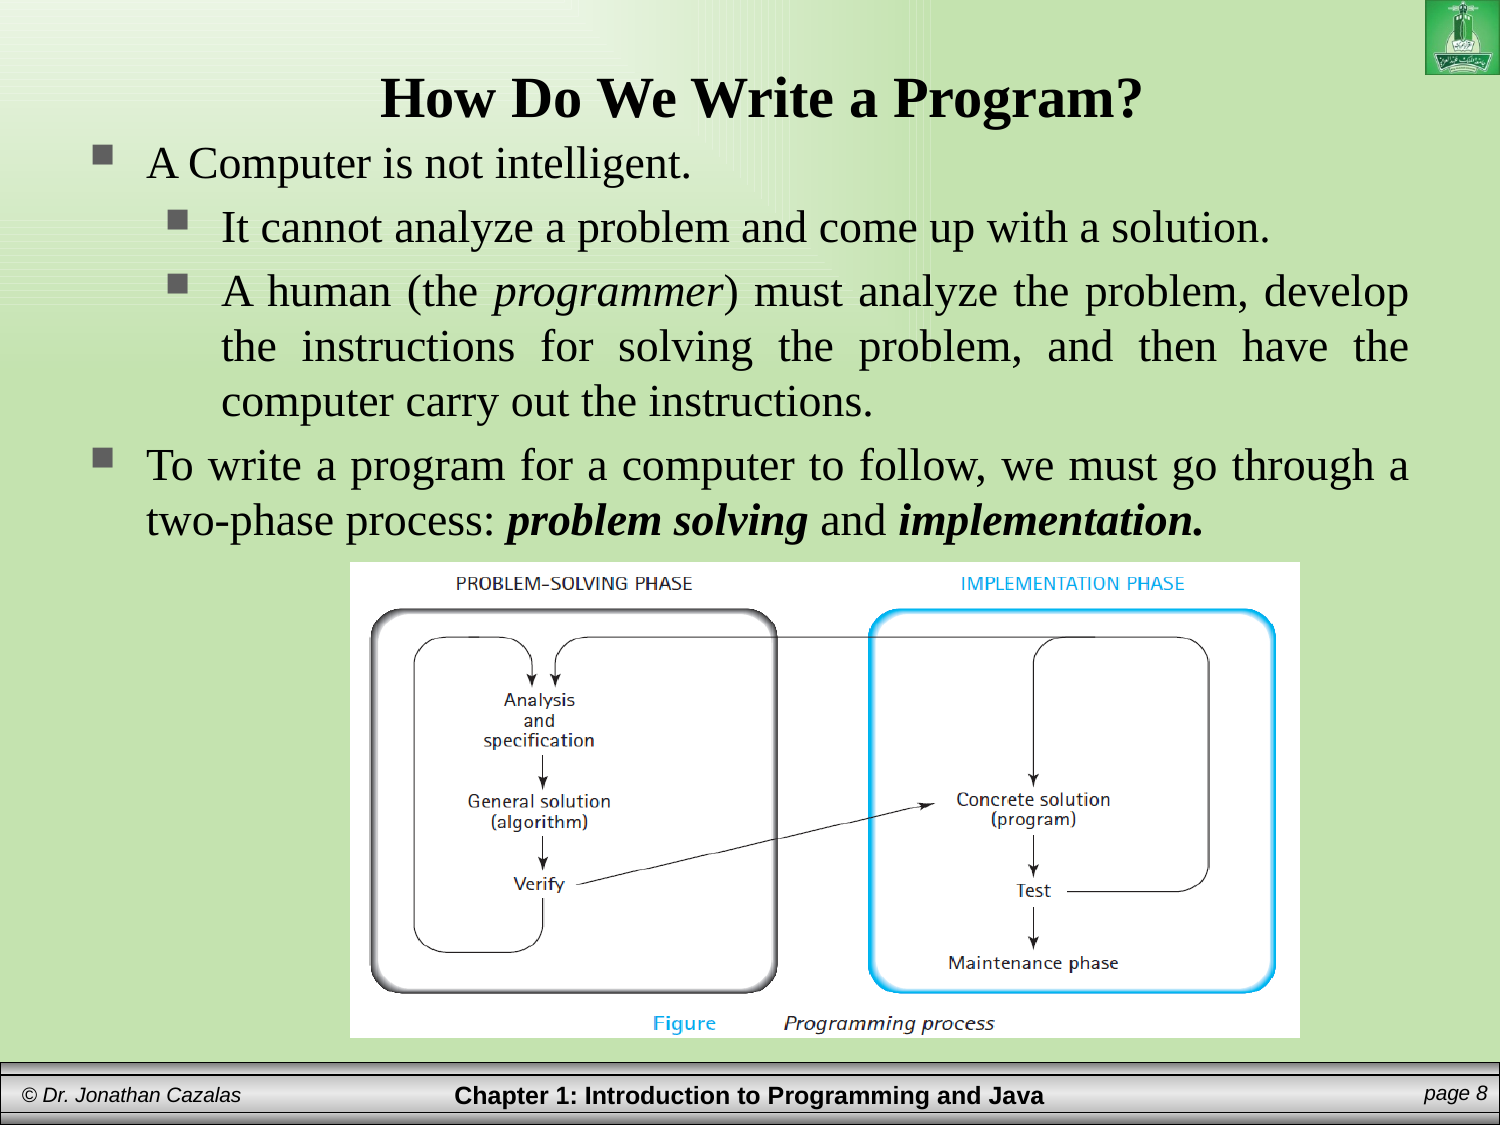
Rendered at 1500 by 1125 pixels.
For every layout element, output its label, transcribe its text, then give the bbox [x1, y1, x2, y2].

picture [349, 562, 1301, 1038]
picture [1425, 0, 1500, 75]
title How Do We Write a Program? [87, 24, 1438, 163]
text_box A Computer is not intelligent. It cannot analyze a problem and come up with a solution. A human (the programmer) must analyze the problem, develop the instructions for solving the problem, and then have the computer carry out the instructions. To write a program for a computer to follow, we must go through a two-phase process: problem solving and implementation. [74, 124, 1425, 638]
